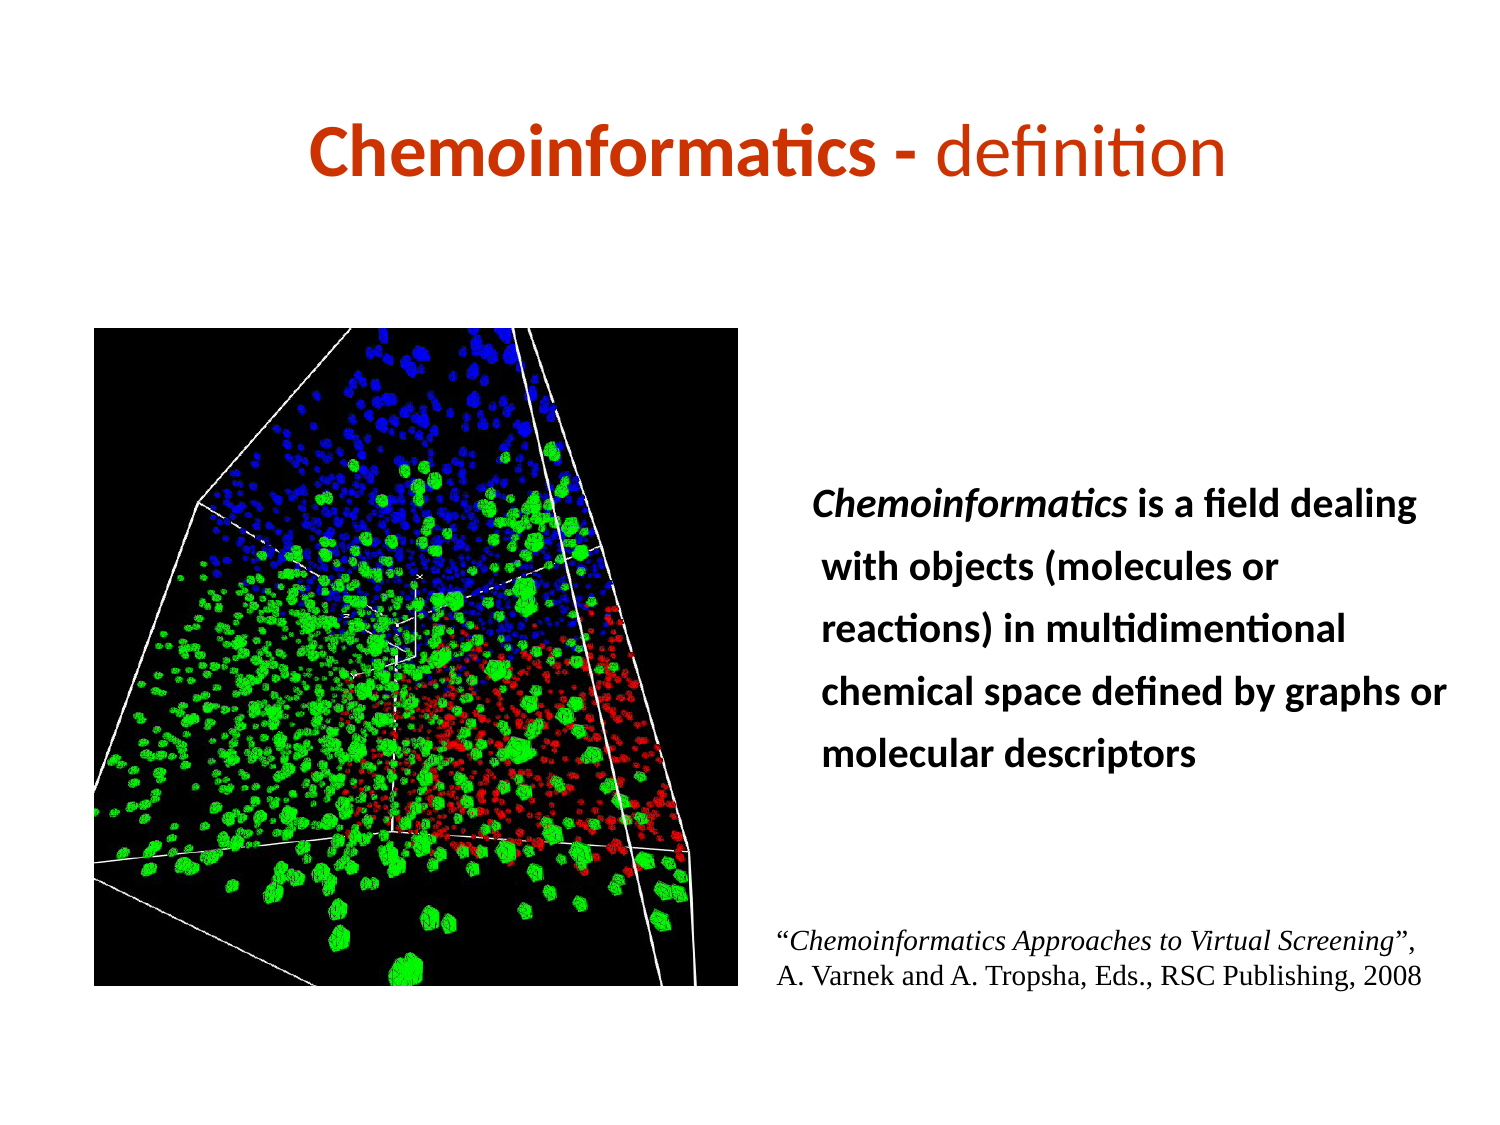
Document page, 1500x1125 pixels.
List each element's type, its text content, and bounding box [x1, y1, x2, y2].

title Chemoinformatics - definition [93, 93, 1444, 319]
text_box “Chemoinformatics Approaches to Virtual Screening”, A. Varnek and A. Tropsha, Eds., RSC Publishing, 2008 [761, 913, 1453, 1034]
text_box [93, 327, 739, 987]
list Chemoinformatics is a field dealing with objects (molecules or reactions) in multidimentional chemical space defined by graphs or molecular descriptors [749, 455, 1471, 882]
